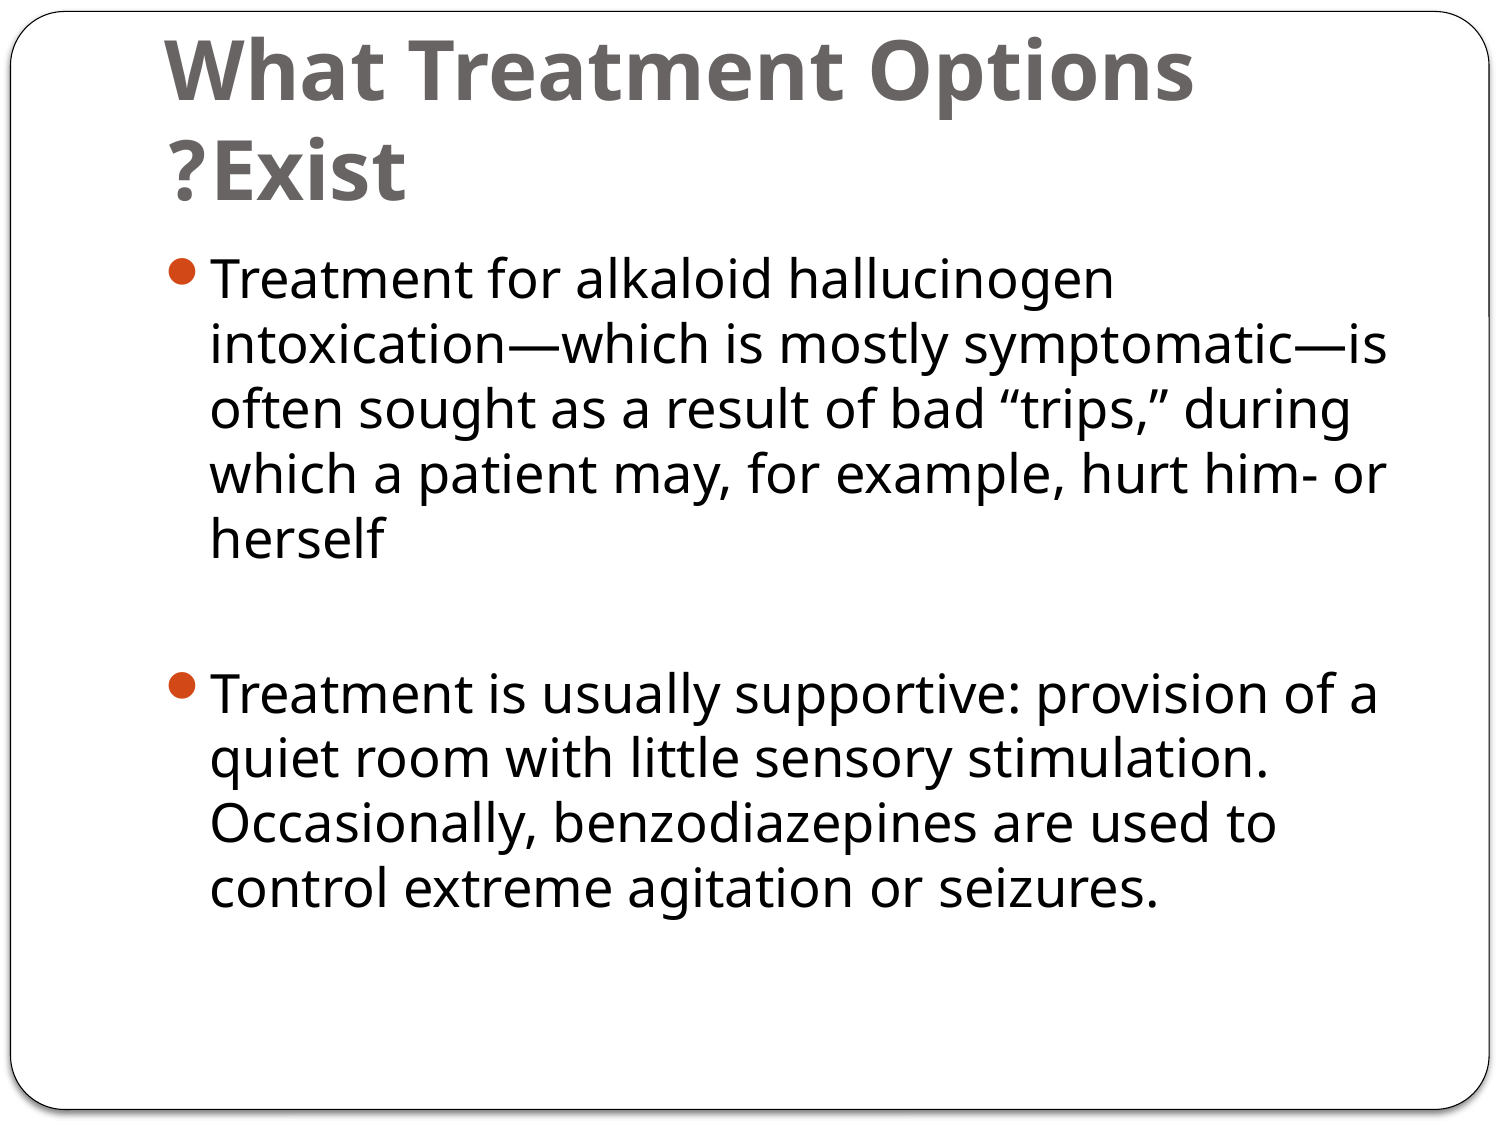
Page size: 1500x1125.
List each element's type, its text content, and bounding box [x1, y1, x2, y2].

list Treatment for alkaloid hallucinogen intoxication—which is mostly symptomatic—is often sought as a result of bad “trips,” during which a patient may, for example, hurt him- or herself Treatment is usually supportive: provision of a quiet room with little sensory stimulation. Occasionally, benzodiazepines are used to control extreme agitation or seizures. [150, 237, 1425, 988]
title What Treatment Options Exist? [150, 45, 1425, 233]
